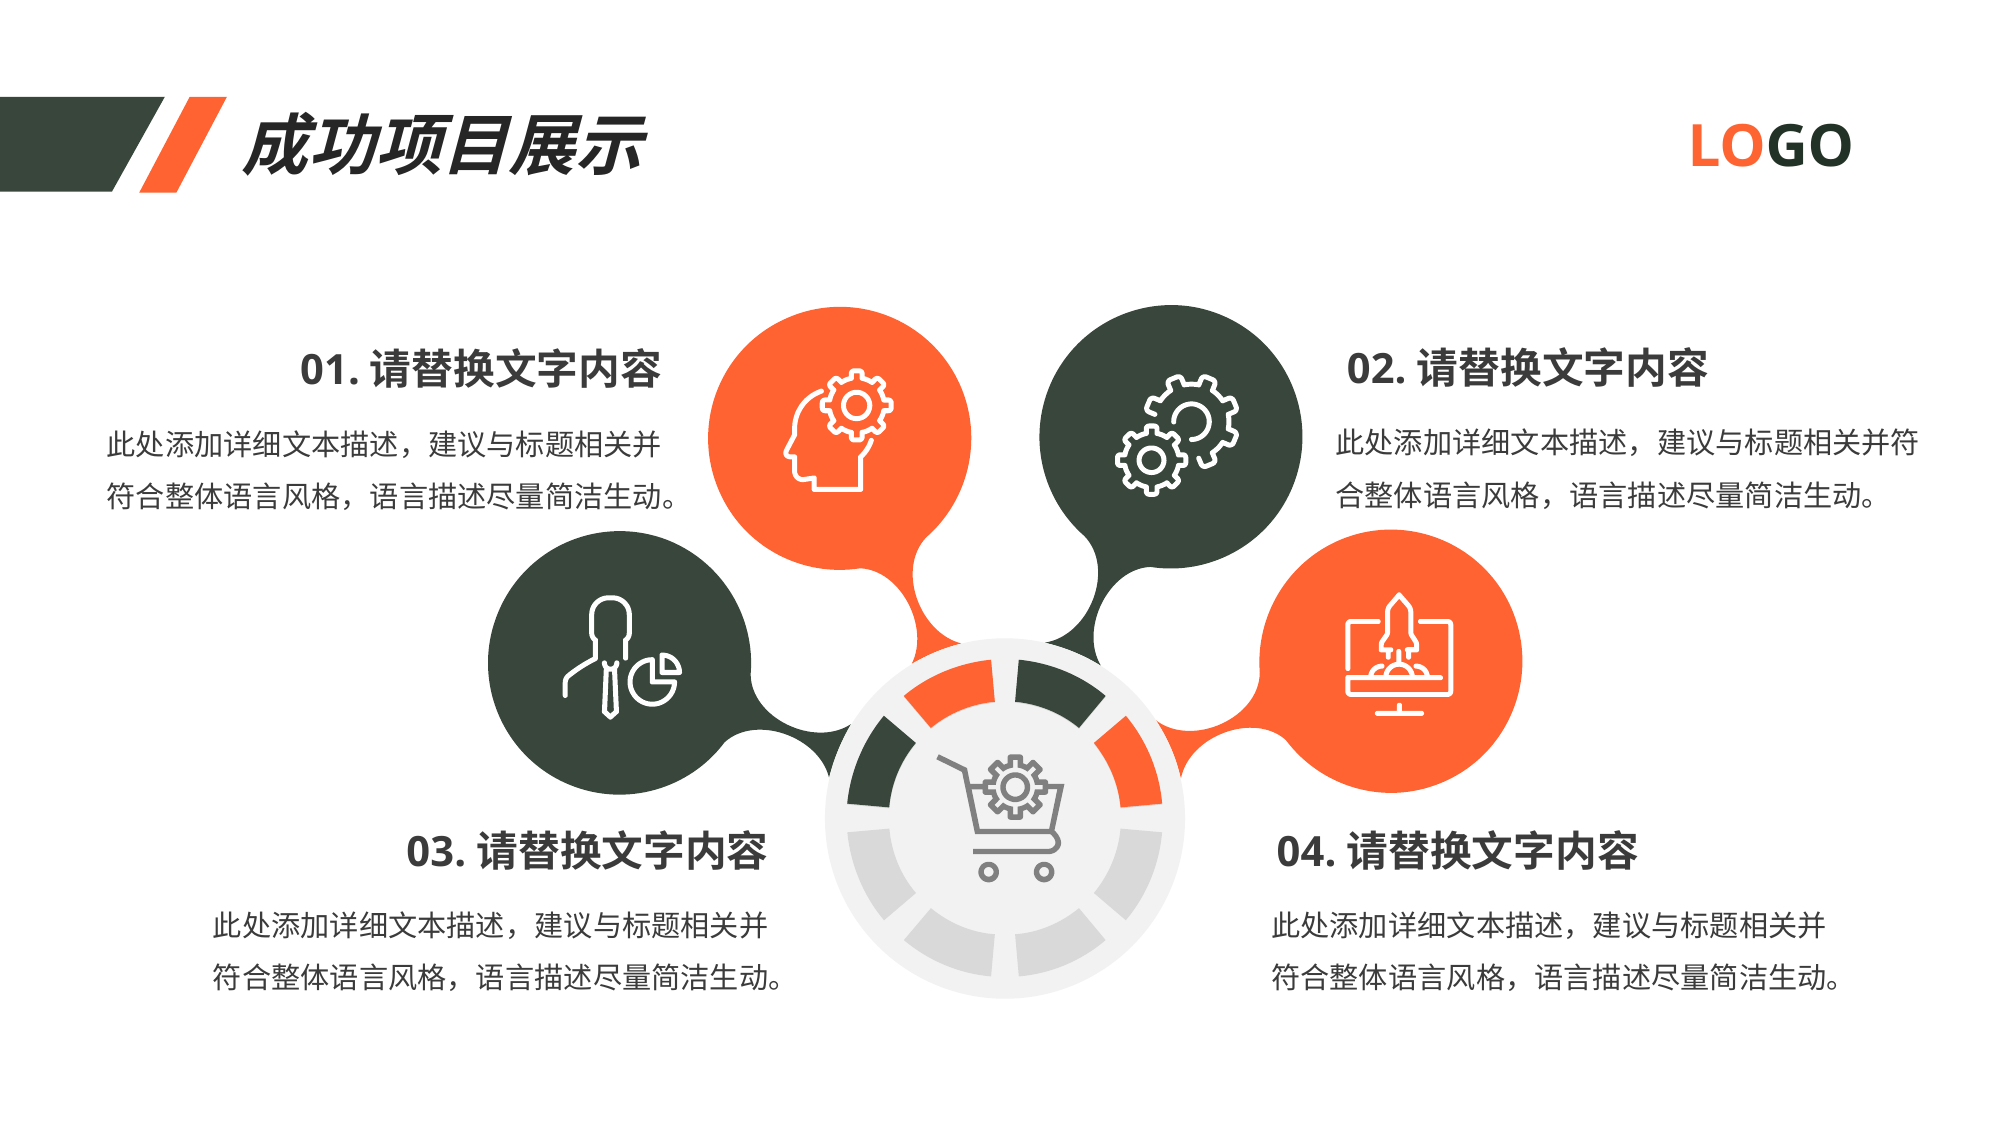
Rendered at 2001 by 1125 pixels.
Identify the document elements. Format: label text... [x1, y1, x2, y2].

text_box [470, 286, 1540, 999]
text_box LOGO [1616, 100, 1926, 186]
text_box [1256, 806, 1871, 1004]
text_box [76, 325, 678, 523]
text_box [180, 806, 784, 1004]
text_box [0, 95, 657, 193]
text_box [1320, 324, 1946, 521]
